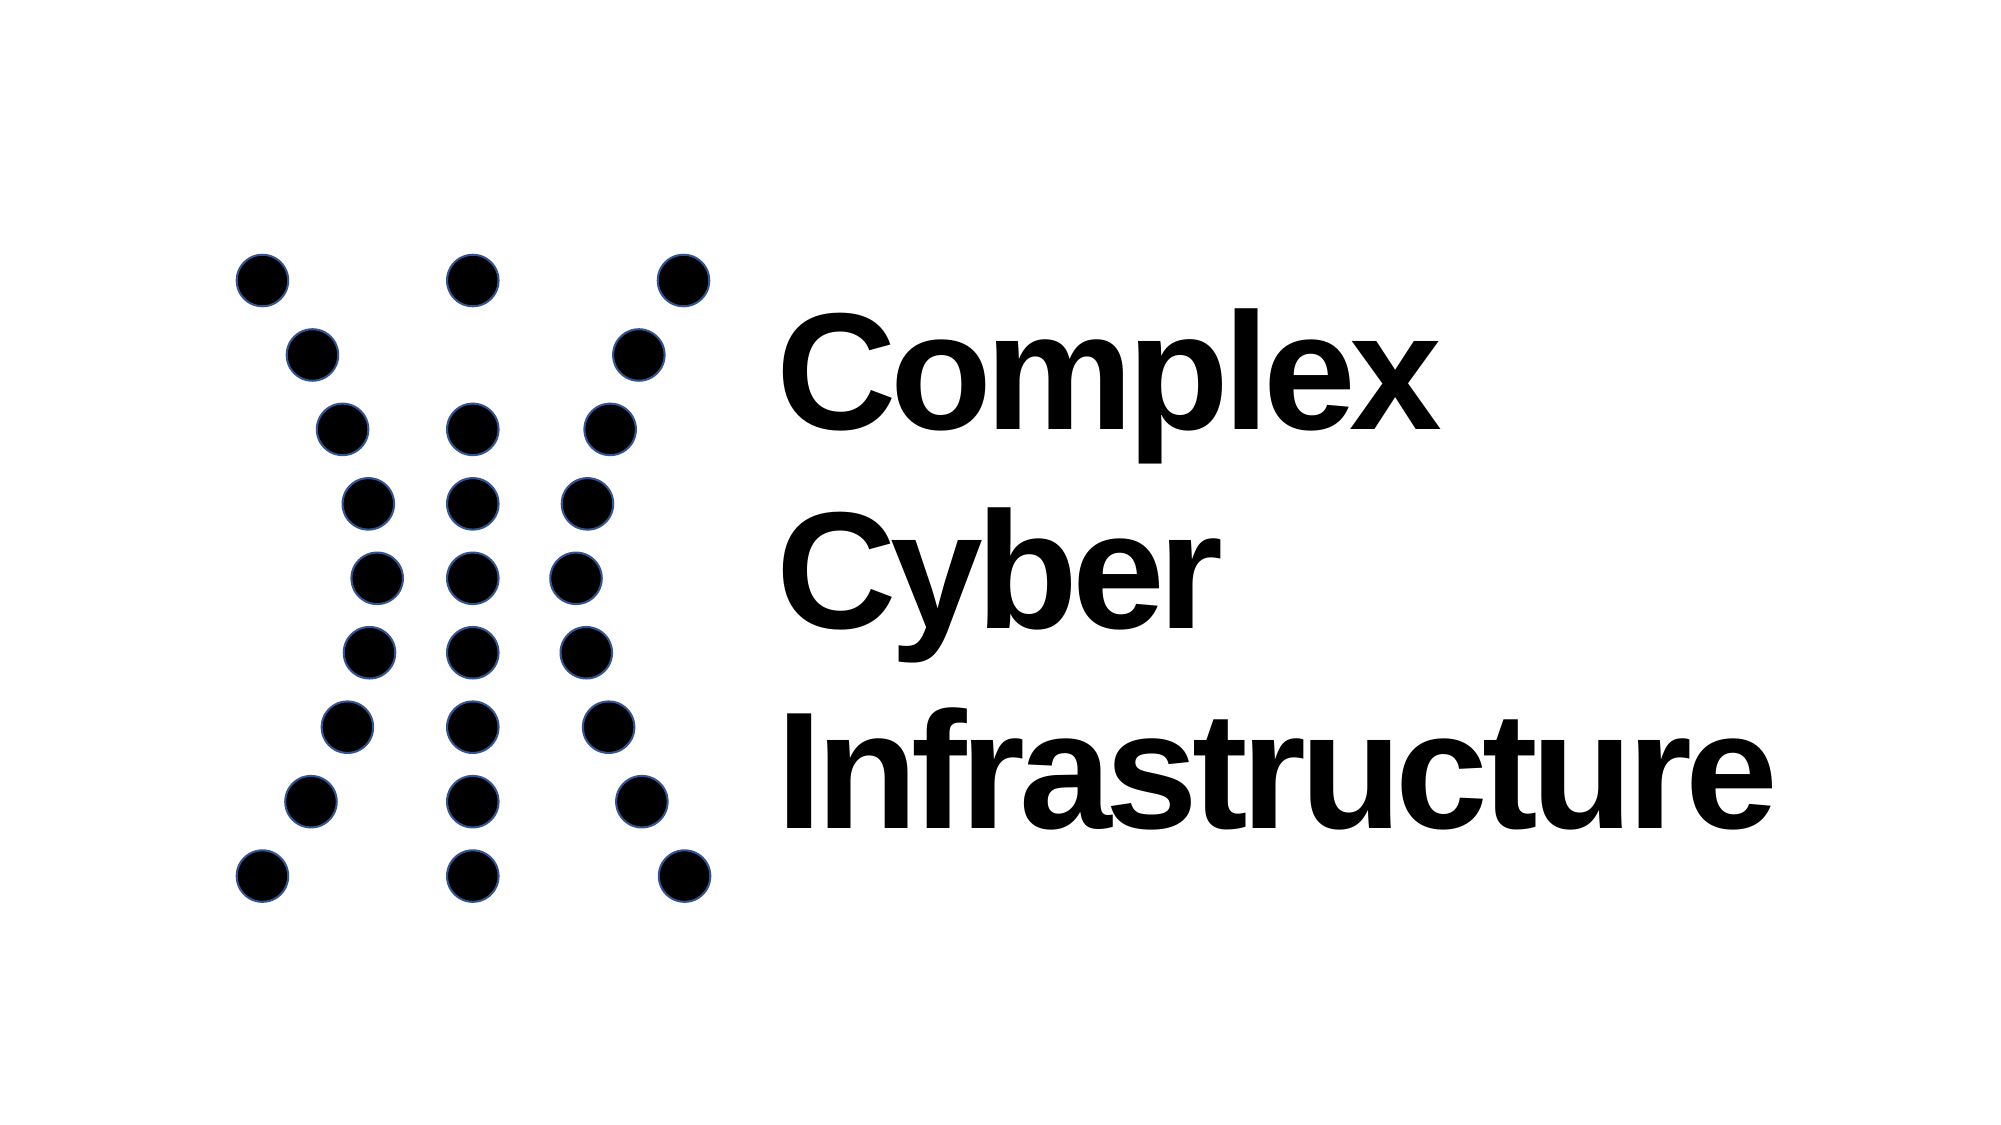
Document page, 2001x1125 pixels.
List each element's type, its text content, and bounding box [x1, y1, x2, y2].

text_box [656, 253, 711, 308]
text_box [446, 700, 500, 754]
text_box [446, 402, 500, 457]
text_box [235, 849, 290, 903]
text_box [581, 700, 636, 754]
text_box [446, 774, 500, 829]
text_box [446, 625, 500, 680]
text_box [285, 328, 340, 382]
text_box [235, 253, 290, 308]
text_box [583, 402, 637, 457]
text_box [612, 328, 666, 382]
text_box [446, 477, 500, 531]
text_box [446, 849, 500, 903]
text_box [350, 551, 404, 606]
text_box [657, 849, 712, 903]
text_box [341, 477, 396, 531]
text_box [446, 253, 500, 308]
text_box [284, 774, 338, 829]
text_box [559, 625, 614, 680]
text_box [315, 402, 370, 457]
text_box Complex Cyber Infrastructure [761, 255, 1794, 870]
text_box [342, 625, 397, 680]
text_box [446, 551, 500, 606]
text_box [320, 700, 375, 754]
text_box [615, 774, 669, 829]
text_box [549, 551, 603, 606]
text_box [560, 477, 615, 531]
